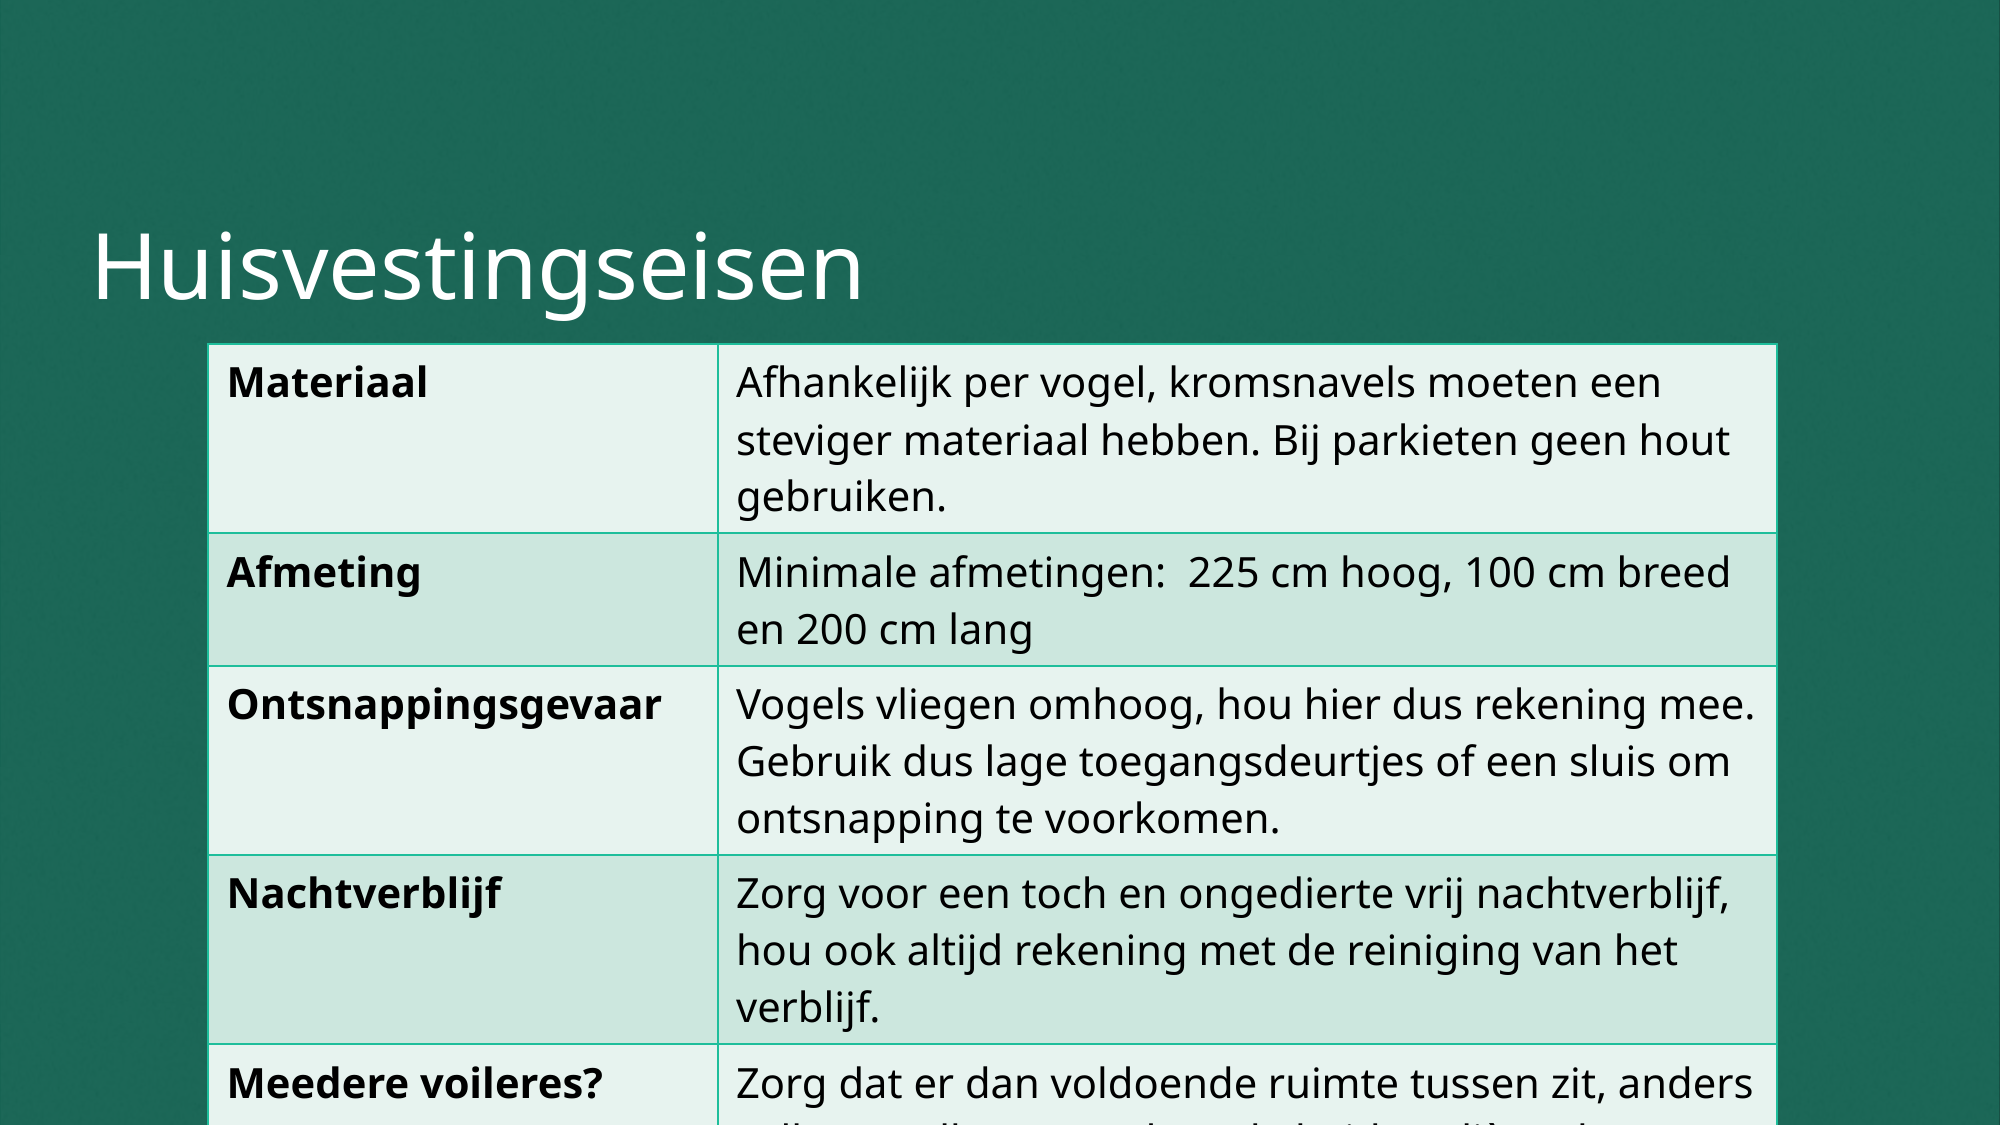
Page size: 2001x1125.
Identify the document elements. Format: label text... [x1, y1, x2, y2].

text_box [0, 0, 2000, 1125]
table_cell Zorg voor een toch en ongedierte vrij nachtverblijf, hou ook altijd rekening met de reiniging van het verblijf. [719, 856, 1776, 1043]
table_cell Meedere voileres? [209, 1045, 717, 1125]
table_header Afhankelijk per vogel, kromsnavels moeten een steviger materiaal hebben. Bij parkieten geen hout gebruiken. [719, 345, 1776, 532]
table_cell Ontsnappingsgevaar [209, 667, 717, 854]
table_cell Nachtverblijf [209, 856, 717, 1043]
table_cell Afmeting [209, 534, 717, 665]
table_cell Minimale afmetingen: 225 cm hoog, 100 cm breed en 200 cm lang [719, 534, 1776, 665]
table_cell Vogels vliegen omhoog, hou hier dus rekening mee. Gebruik dus lage toegangsdeurtjes of een sluis om ontsnapping te voorkomen. [719, 667, 1776, 854]
table_cell Zorg dat er dan voldoende ruimte tussen zit, anders vallen ze elkaar aan door de beide volières heen. [719, 1045, 1776, 1125]
table_header Materiaal [209, 345, 717, 532]
title Huisvestingseisen [75, 109, 1911, 327]
